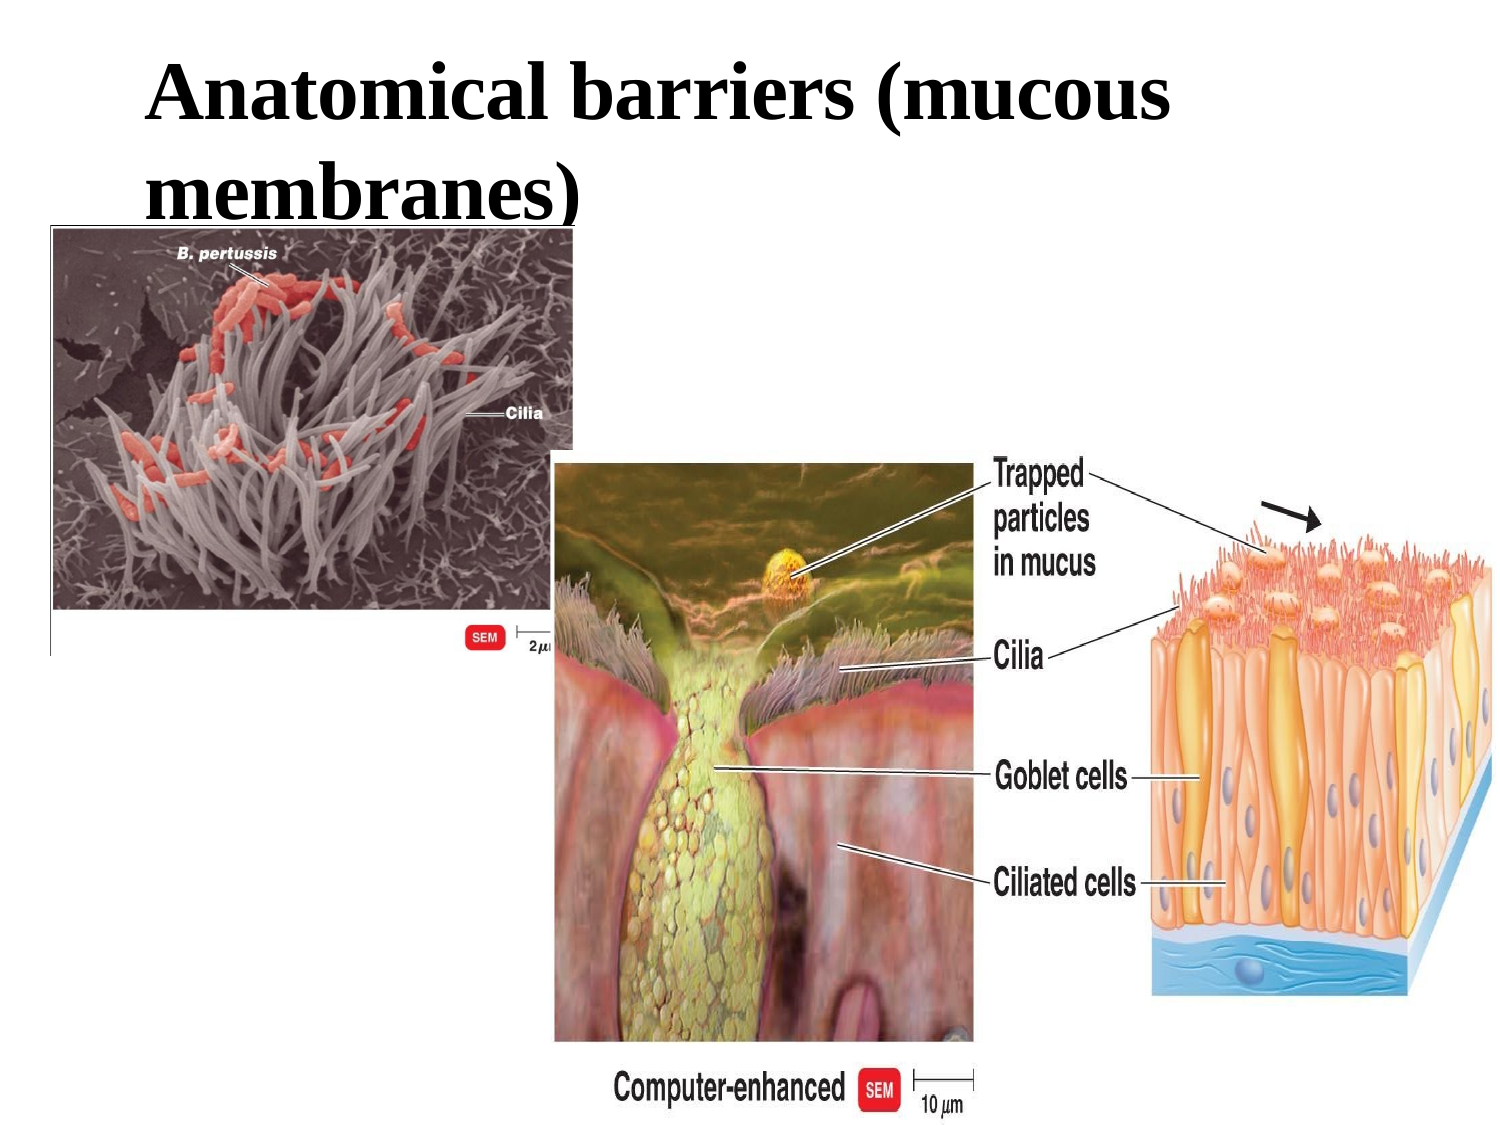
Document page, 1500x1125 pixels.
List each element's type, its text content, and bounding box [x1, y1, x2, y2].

text_box [50, 225, 575, 656]
title Anatomical barriers (mucous membranes) [102, 36, 1398, 237]
text_box [550, 450, 1497, 1125]
